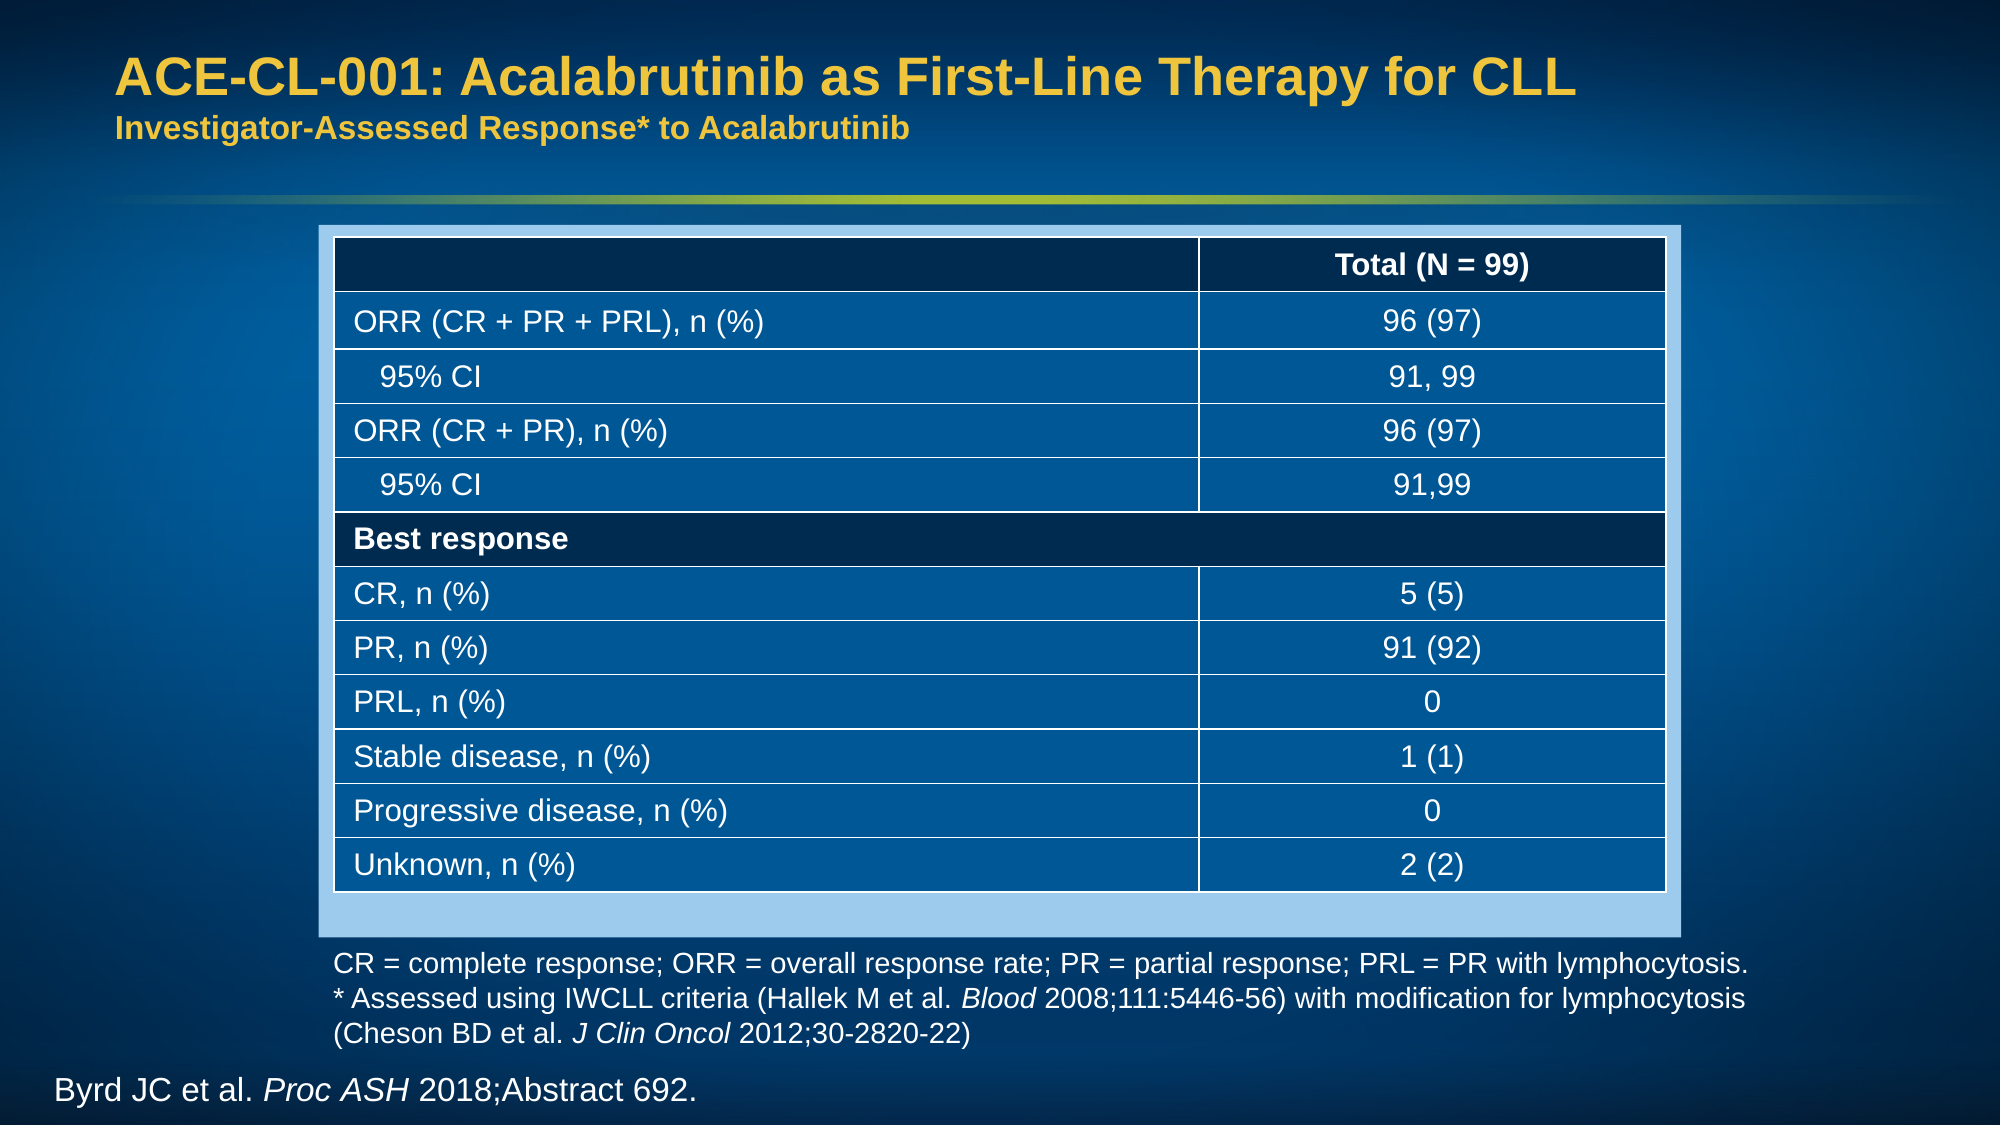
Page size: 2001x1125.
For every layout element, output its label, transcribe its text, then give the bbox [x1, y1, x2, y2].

table_cell 95% CI [335, 350, 1198, 403]
table_cell Unknown, n (%) [335, 838, 1198, 891]
table_cell 91,99 [1200, 458, 1665, 511]
table_cell 96 (97) [1200, 404, 1665, 457]
table_cell ORR (CR + PR + PRL), n (%) [335, 292, 1198, 348]
table_cell 95% CI [335, 458, 1198, 511]
table_cell 2 (2) [1200, 838, 1665, 891]
table_cell 96 (97) [1200, 292, 1665, 348]
text_box CR = complete response; ORR = overall response rate; PR = partial response; PRL = PR with lymphocytosis. * Assessed using IWCLL criteria (Hallek M et al. Blood 2008;111:5446-56) with modification for lymphocytosis (Cheson BD et al. J Clin Oncol 2012;30-2820-22) [318, 937, 1808, 1058]
table_cell Best response [335, 513, 1665, 566]
table_cell CR, n (%) [335, 567, 1198, 620]
table_header [335, 238, 1198, 291]
table_cell Stable disease, n (%) [335, 730, 1198, 783]
table_cell 0 [1200, 784, 1665, 837]
table_cell Progressive disease, n (%) [335, 784, 1198, 837]
table_cell 0 [1200, 675, 1665, 728]
text_box Byrd JC et al. Proc ASH 2018;Abstract 692. [23, 1043, 1824, 1123]
text_box [318, 224, 1682, 937]
table_cell 91 (92) [1200, 621, 1665, 674]
table_cell ORR (CR + PR), n (%) [335, 404, 1198, 457]
table_cell 5 (5) [1200, 567, 1665, 620]
picture [0, 0, 2000, 1125]
title ACE-CL-001: Acalabrutinib as First-Line Therapy for CLL Investigator-Assessed Response* to Acalabrutinib [99, 0, 1900, 188]
table_cell PR, n (%) [335, 621, 1198, 674]
table_cell 1 (1) [1200, 730, 1665, 783]
table_header Total (N = 99) [1200, 238, 1665, 291]
table_cell PRL, n (%) [335, 675, 1198, 728]
table_cell 91, 99 [1200, 350, 1665, 403]
